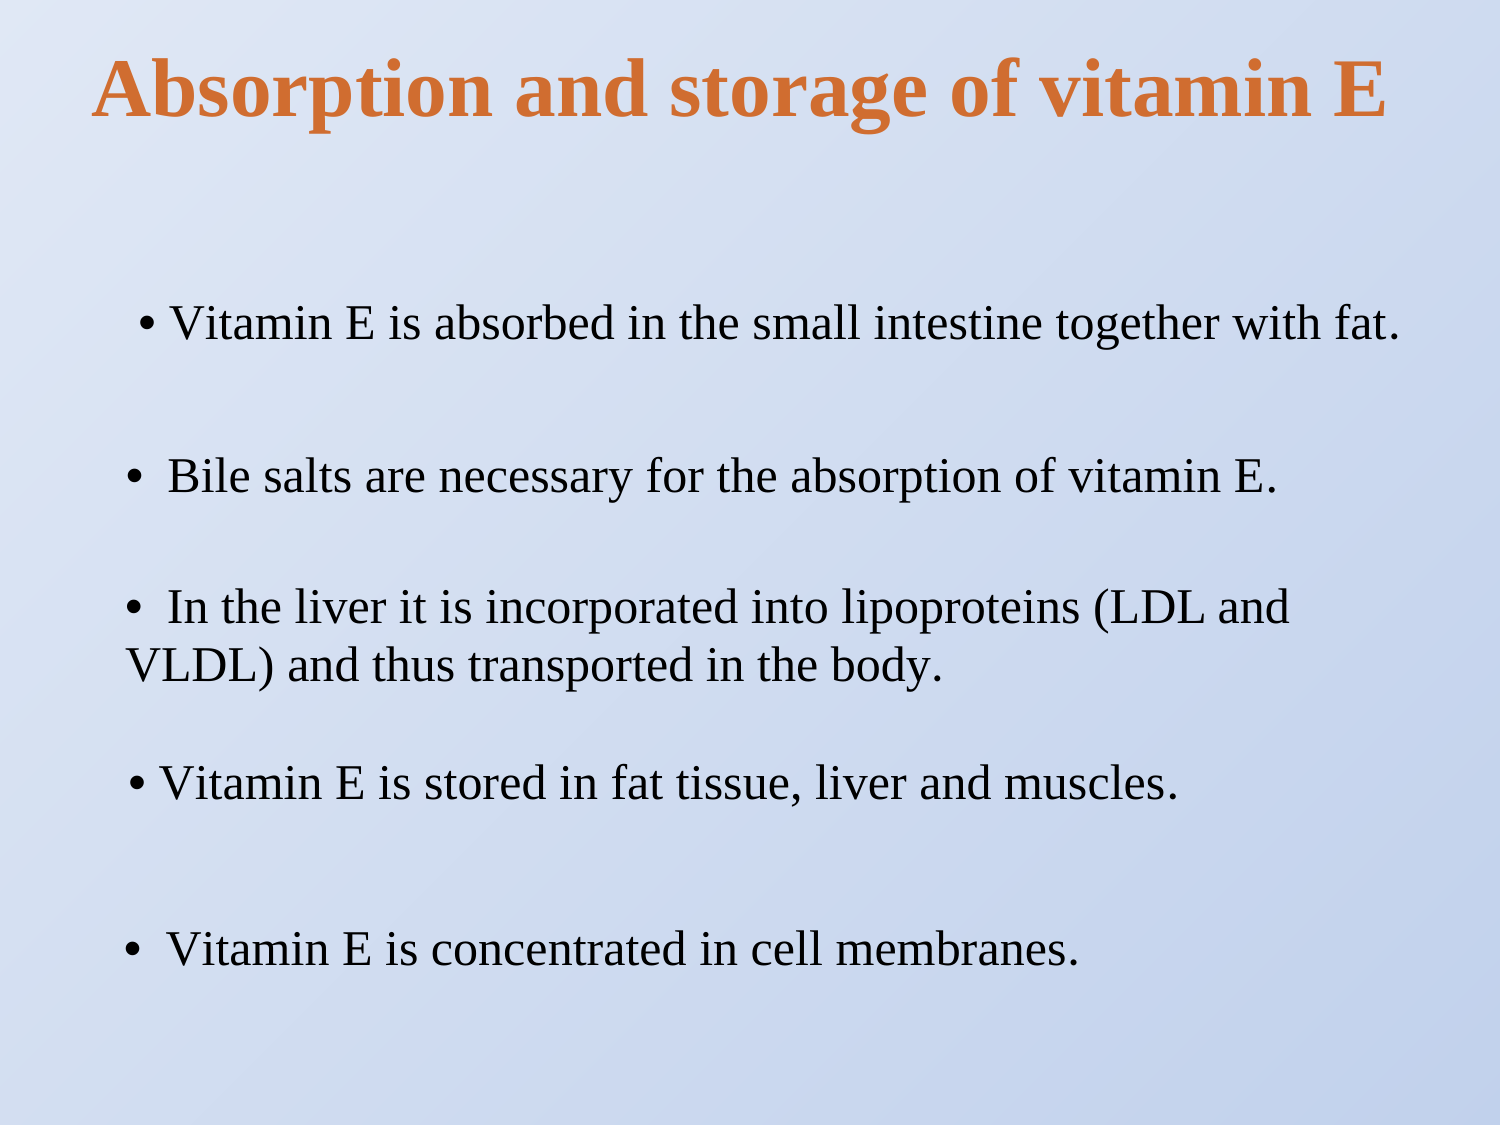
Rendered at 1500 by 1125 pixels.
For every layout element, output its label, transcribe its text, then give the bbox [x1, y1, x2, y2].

text_box • Bile salts are necessary for the absorption of vitamin E. [125, 444, 1279, 562]
text_box • Vitamin E is stored in fat tissue, liver and muscles. [128, 751, 1193, 917]
text_box Absorption and storage of vitamin E [12, 37, 1469, 134]
text_box • In the liver it is incorporated into lipoproteins (LDL and VLDL) and thus transported in the body. [125, 574, 1315, 751]
text_box • Vitamin E is concentrated in cell membranes. [123, 917, 1343, 976]
text_box • Vitamin E is absorbed in the small intestine together with fat. [138, 290, 1401, 408]
